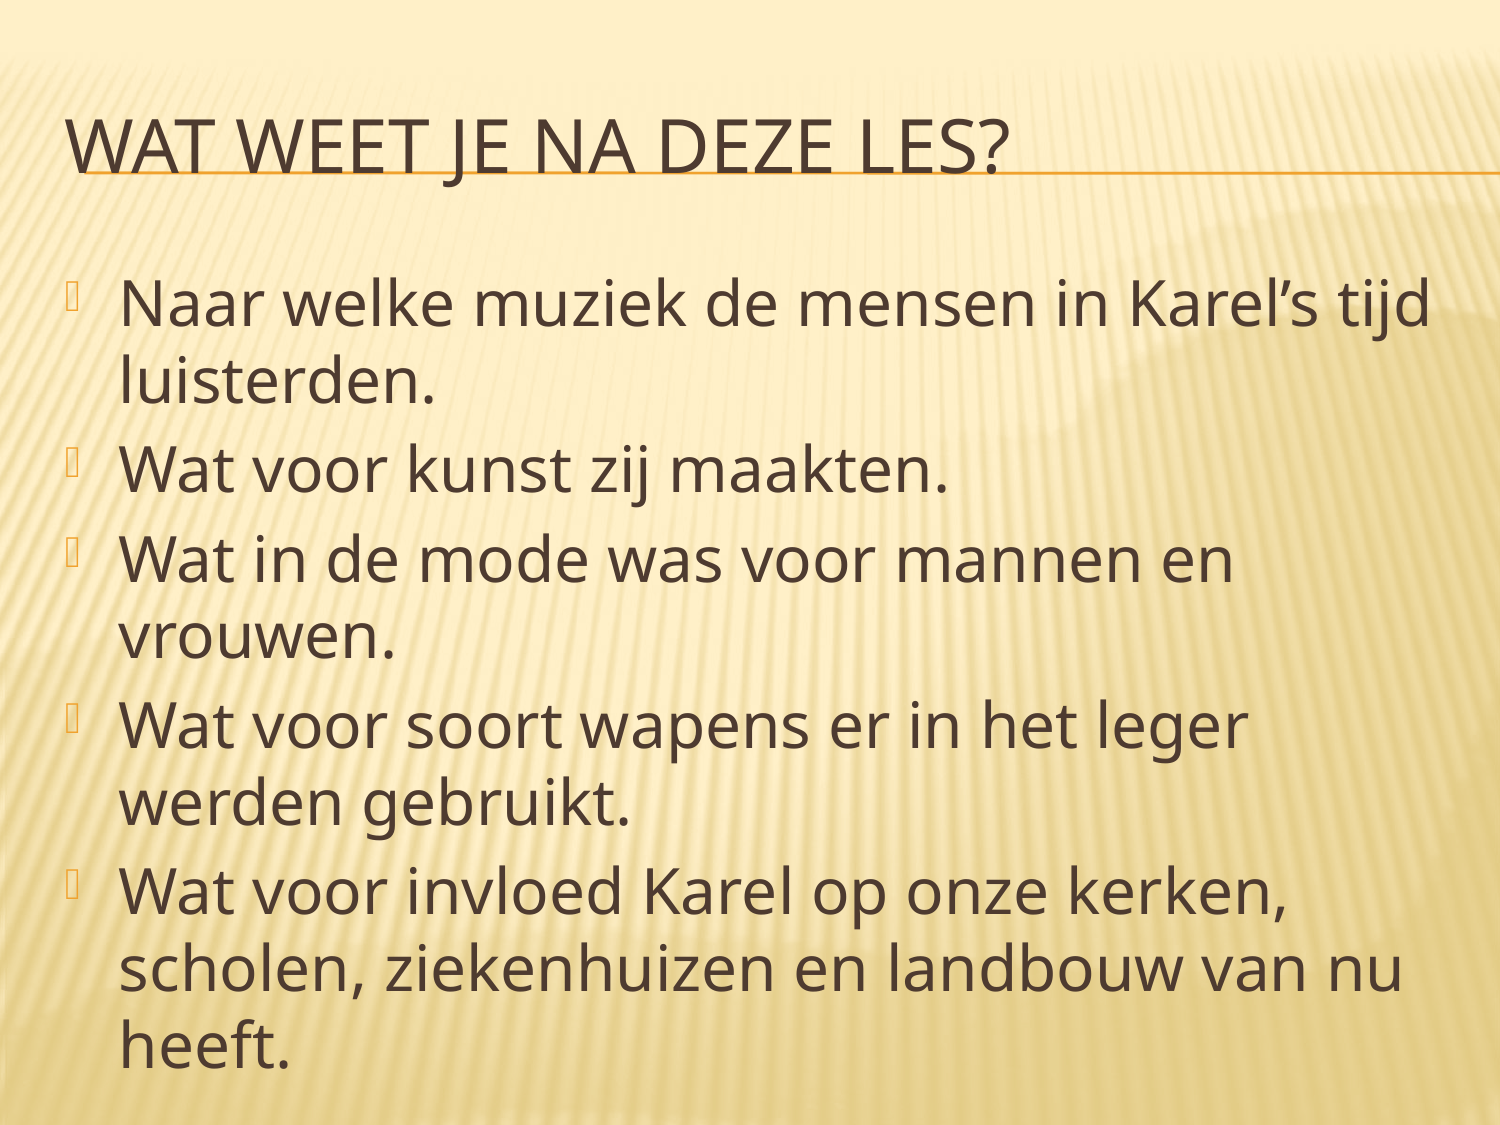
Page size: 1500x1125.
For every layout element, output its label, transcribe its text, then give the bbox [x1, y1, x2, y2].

title Wat weet je na deze les? [50, 75, 1475, 213]
list Naar welke muziek de mensen in Karel’s tijd luisterden. Wat voor kunst zij maakten. Wat in de mode was voor mannen en vrouwen. Wat voor soort wapens er in het leger werden gebruikt. Wat voor invloed Karel op onze kerken, scholen, ziekenhuizen en landbouw van nu heeft. [50, 254, 1475, 1094]
